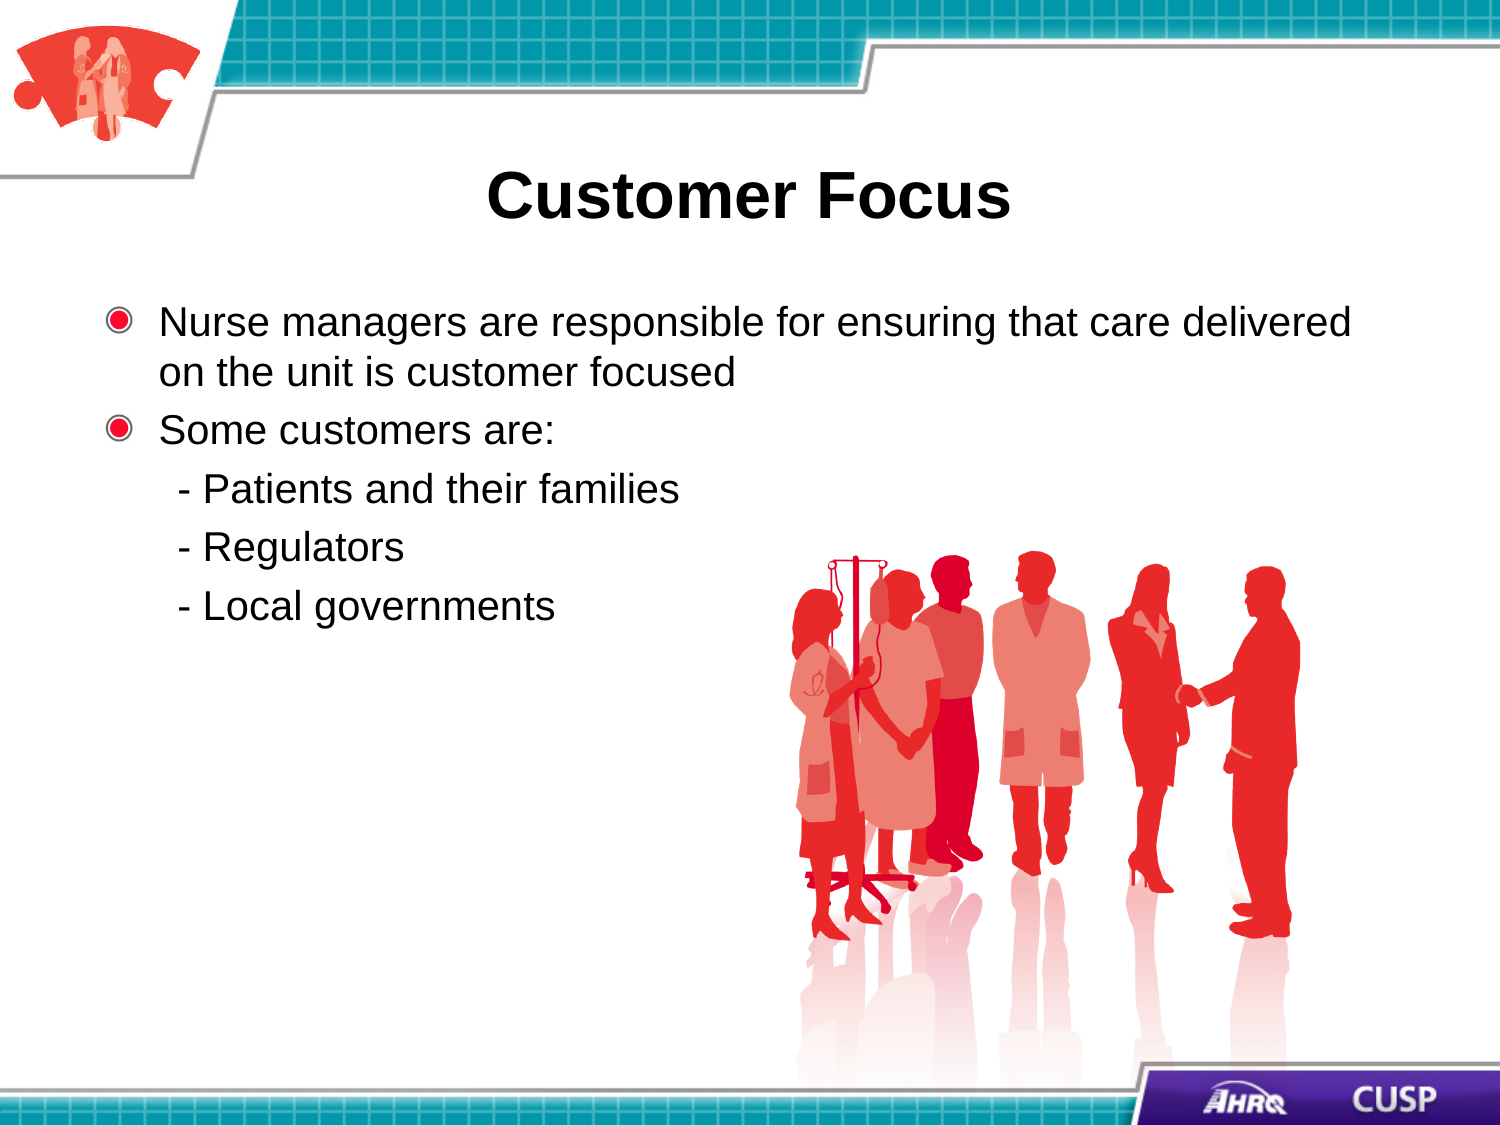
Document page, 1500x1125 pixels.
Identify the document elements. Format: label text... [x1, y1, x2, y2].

picture [0, 0, 1500, 121]
picture [0, 263, 1500, 1125]
title Customer Focus [0, 121, 1500, 263]
list Nurse managers are responsible for ensuring that care delivered on the unit is customer focused Some customers are: - Patients and their families - Regulators - Local governments [87, 287, 1400, 925]
